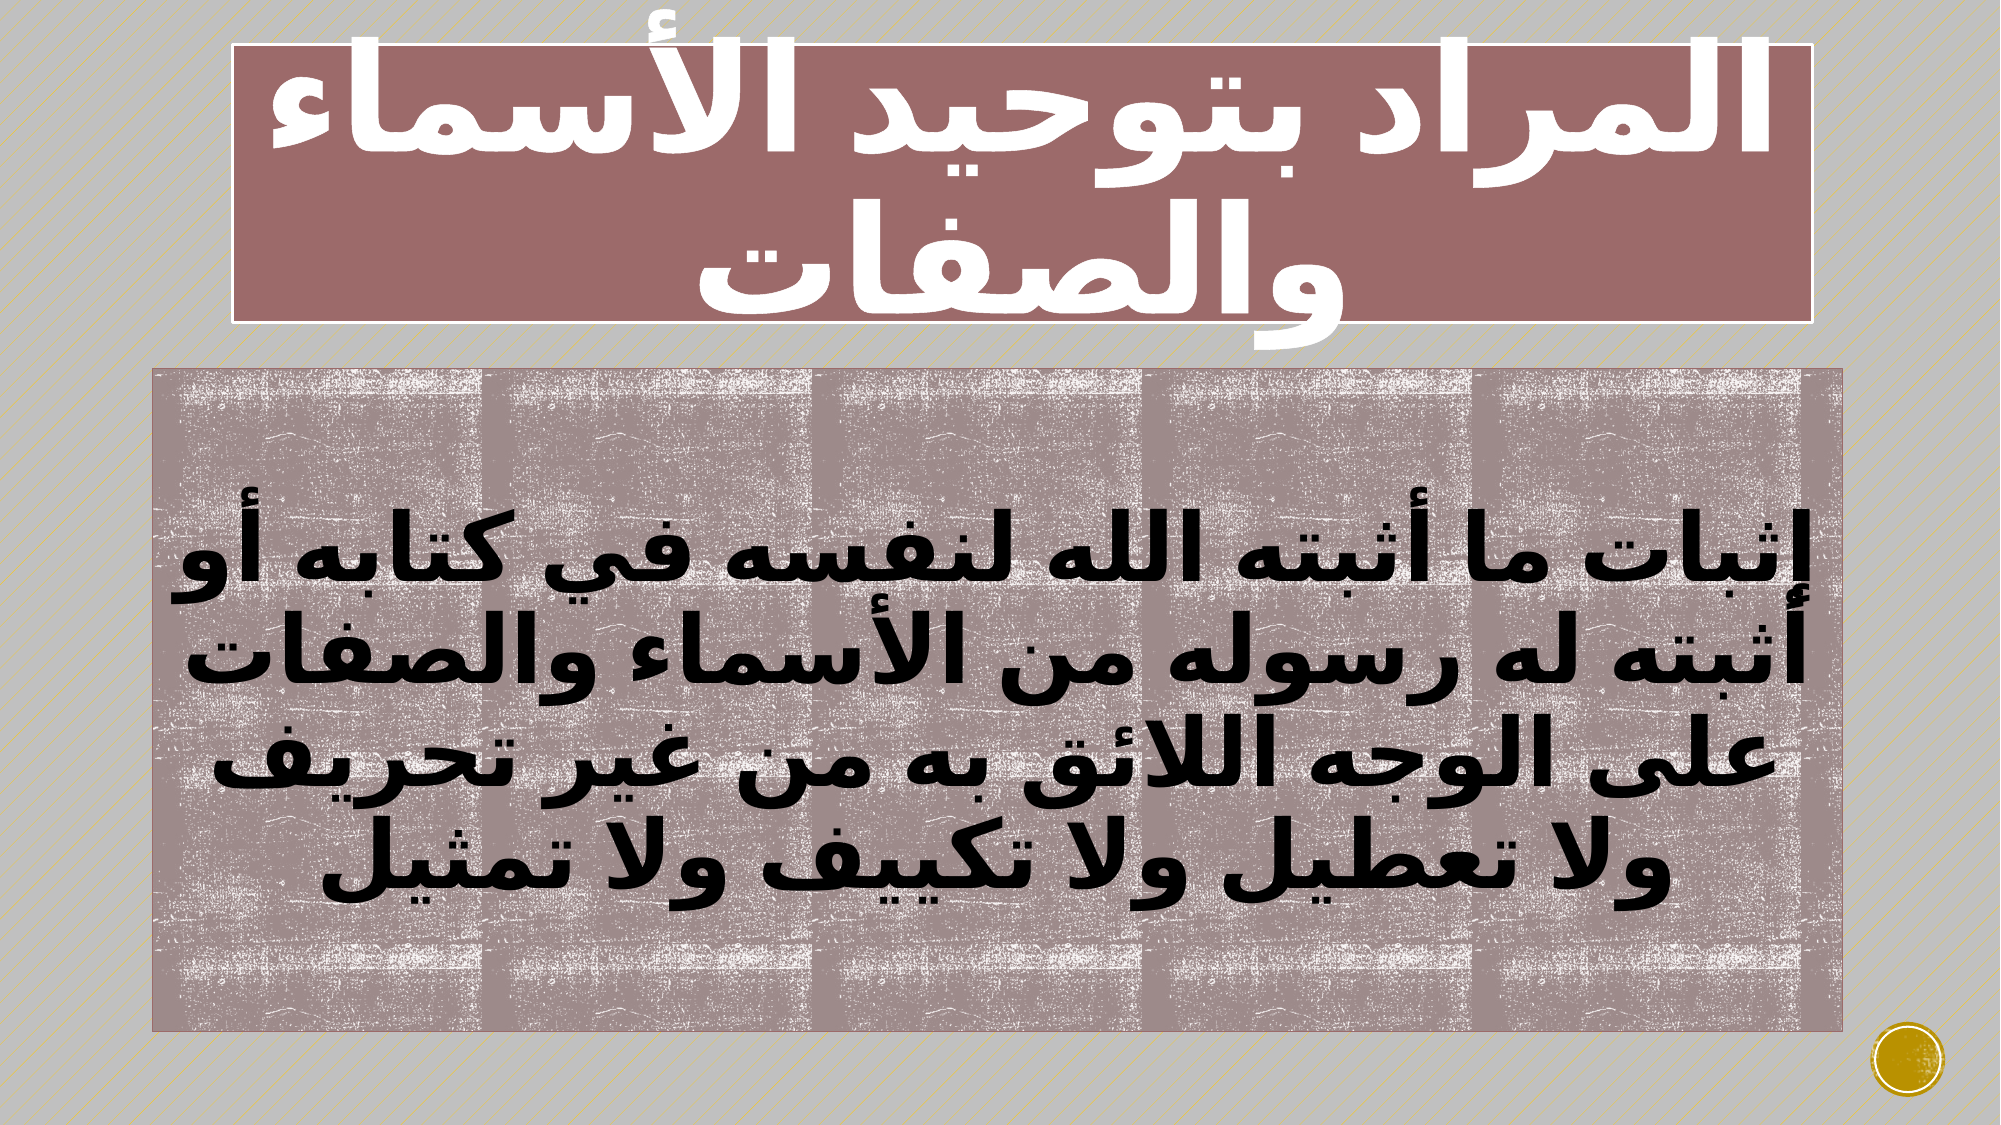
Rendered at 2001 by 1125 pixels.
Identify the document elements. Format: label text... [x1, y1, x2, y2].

list إثبات ما أثبته الله لنفسه في كتابه أو أثبته له رسوله من الأسماء والصفات على الوجه اللائق به من غير تحريف ولا تعطيل ولا تكييف ولا تمثيل [152, 368, 1843, 1032]
title المراد بتوحيد الأسماء والصفات [231, 43, 1814, 324]
